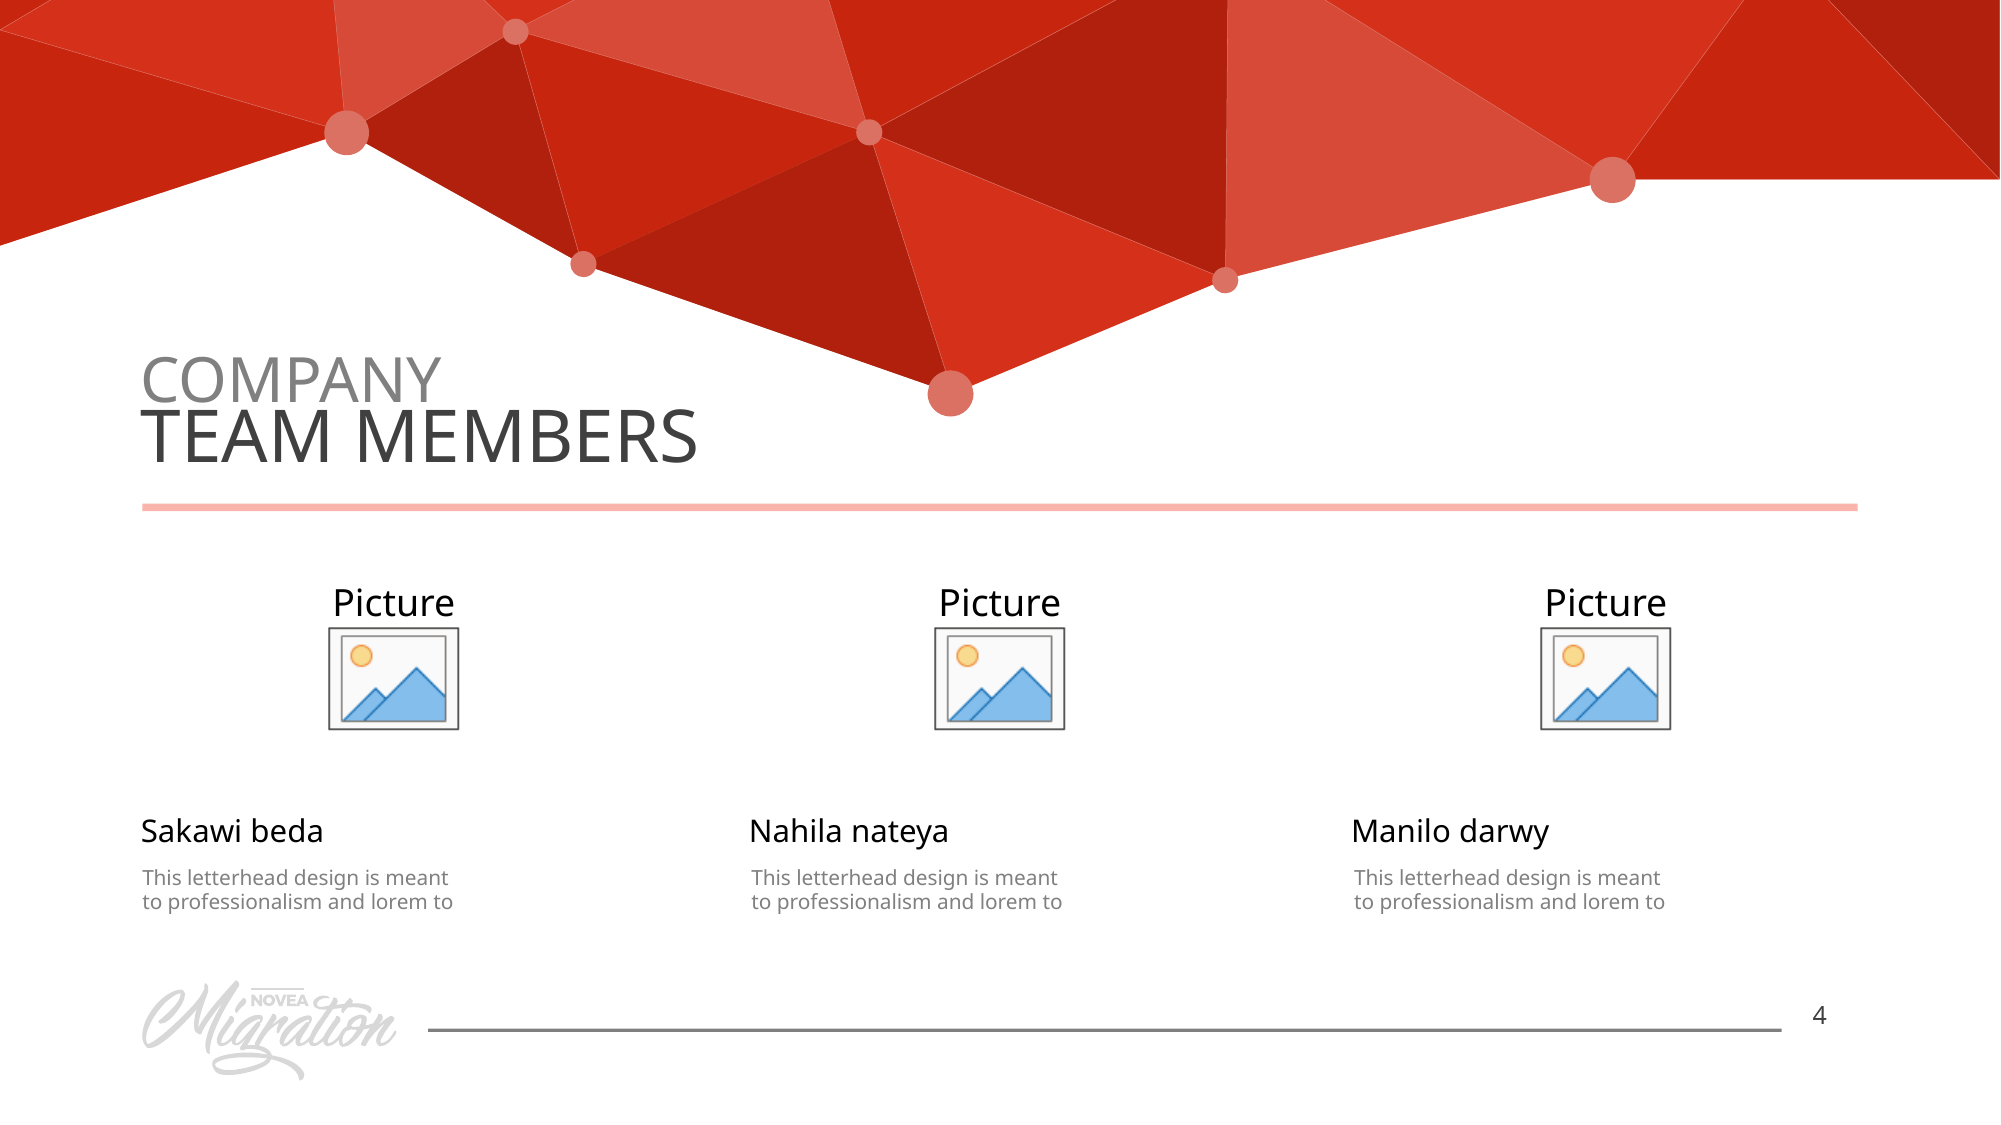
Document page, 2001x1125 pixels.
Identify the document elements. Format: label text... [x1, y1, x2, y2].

text_box Manilo darwy [1336, 803, 1570, 857]
picture [142, 571, 646, 788]
text_box This letterhead design is meant to professionalism and lorem to [1354, 857, 1685, 922]
picture [748, 571, 1252, 788]
text_box COMPANY TEAM MEMBERS [126, 417, 983, 485]
text_box Sakawi beda [126, 803, 416, 857]
text_box This letterhead design is meant to professionalism and lorem to [751, 857, 1082, 922]
slide_number 4 [1781, 978, 1858, 1055]
text_box [141, 503, 1859, 512]
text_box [0, 0, 2000, 417]
text_box This letterhead design is meant to professionalism and lorem to [142, 857, 473, 922]
text_box Nahila nateya [734, 803, 979, 857]
picture [1354, 571, 1858, 788]
